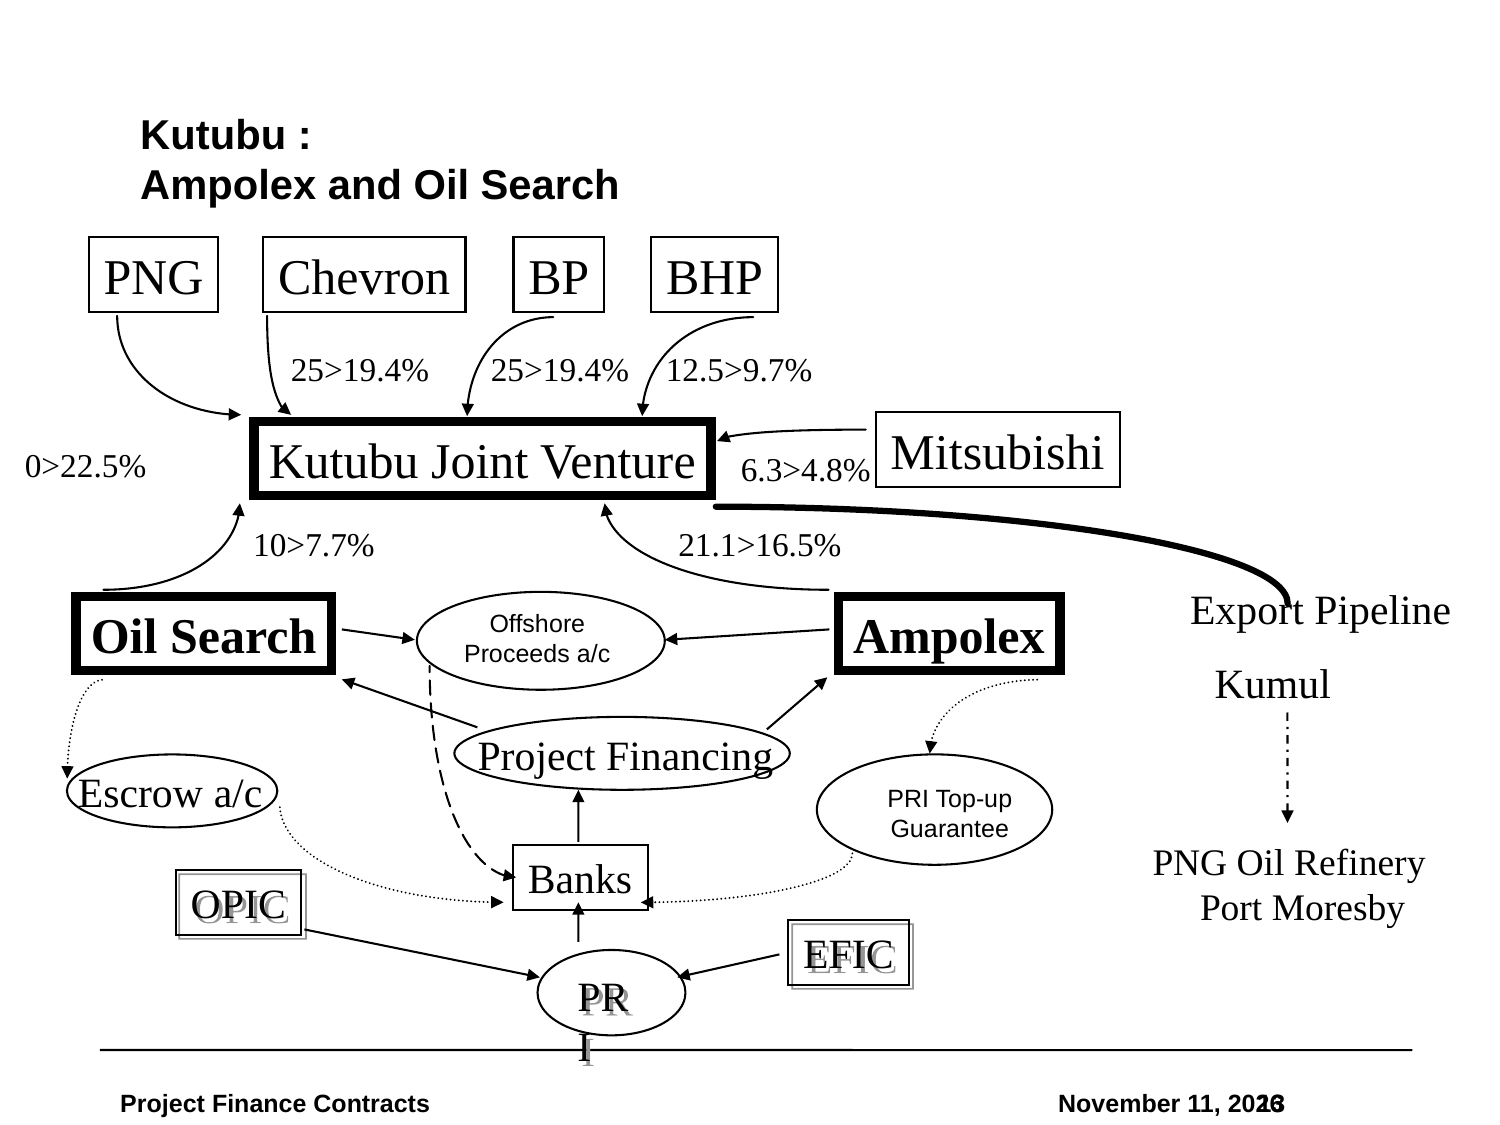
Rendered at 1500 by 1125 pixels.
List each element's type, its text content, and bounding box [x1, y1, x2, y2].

text_box [103, 503, 245, 590]
text_box Escrow a/c [63, 772, 122, 824]
text_box 10>7.7% [238, 515, 390, 571]
text_box [925, 679, 1042, 754]
text_box OPIC [175, 870, 301, 935]
text_box [496, 317, 554, 340]
text_box [816, 778, 837, 841]
text_box [61, 679, 104, 779]
text_box BHP [651, 237, 778, 312]
text_box 12.5>9.7% [650, 340, 828, 436]
text_box [717, 429, 867, 442]
title Kutubu : Ampolex and Oil Search [124, 99, 1288, 226]
text_box BP [513, 237, 605, 312]
text_box Project Financing [517, 721, 789, 786]
text_box 0>22.5% [10, 437, 162, 492]
text_box [117, 315, 242, 421]
text_box [675, 629, 830, 646]
text_box 6.3>4.8% [726, 440, 886, 496]
text_box [600, 503, 829, 563]
text_box [547, 786, 697, 790]
text_box 25>19.4% [275, 340, 445, 396]
text_box [684, 571, 715, 579]
text_box PRI [562, 962, 657, 1077]
text_box PNG [88, 237, 219, 312]
text_box [715, 506, 1263, 604]
text_box Chevron [263, 237, 466, 312]
text_box PNG Oil Refinery Port Moresby [1137, 830, 1479, 935]
text_box Mitsubishi [875, 412, 1120, 487]
text_box [476, 591, 606, 599]
text_box [279, 803, 504, 909]
text_box [537, 949, 686, 1025]
text_box [1281, 810, 1294, 823]
text_box [844, 754, 1025, 774]
text_box [341, 677, 431, 712]
text_box Kutubu Joint Venture [253, 421, 711, 496]
text_box Oil Search [76, 596, 332, 671]
text_box [766, 677, 828, 730]
text_box [572, 902, 585, 942]
text_box [680, 317, 754, 340]
text_box Export Pipeline [1175, 575, 1500, 640]
text_box Kumul [1199, 650, 1346, 715]
text_box [429, 675, 517, 882]
text_box [572, 789, 585, 842]
text_box Offshore Proceeds a/c [399, 599, 675, 675]
text_box EFIC [788, 920, 909, 985]
text_box [517, 675, 630, 690]
text_box PRI Top-up Guarantee [837, 774, 1063, 850]
text_box [854, 850, 1015, 865]
text_box [66, 754, 278, 828]
text_box [544, 716, 700, 721]
text_box [640, 853, 853, 909]
text_box [461, 373, 554, 417]
text_box [276, 396, 292, 415]
text_box [267, 315, 292, 393]
text_box 21.1>16.5% [663, 515, 715, 571]
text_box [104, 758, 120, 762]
text_box Banks [513, 845, 648, 910]
text_box [636, 378, 650, 417]
text_box Escrow a/c [222, 793, 278, 824]
text_box Ampolex [838, 604, 1060, 671]
text_box 25>19.4% [475, 340, 645, 396]
text_box Escrow a/c [224, 758, 278, 789]
text_box [304, 929, 540, 981]
text_box [677, 954, 780, 981]
